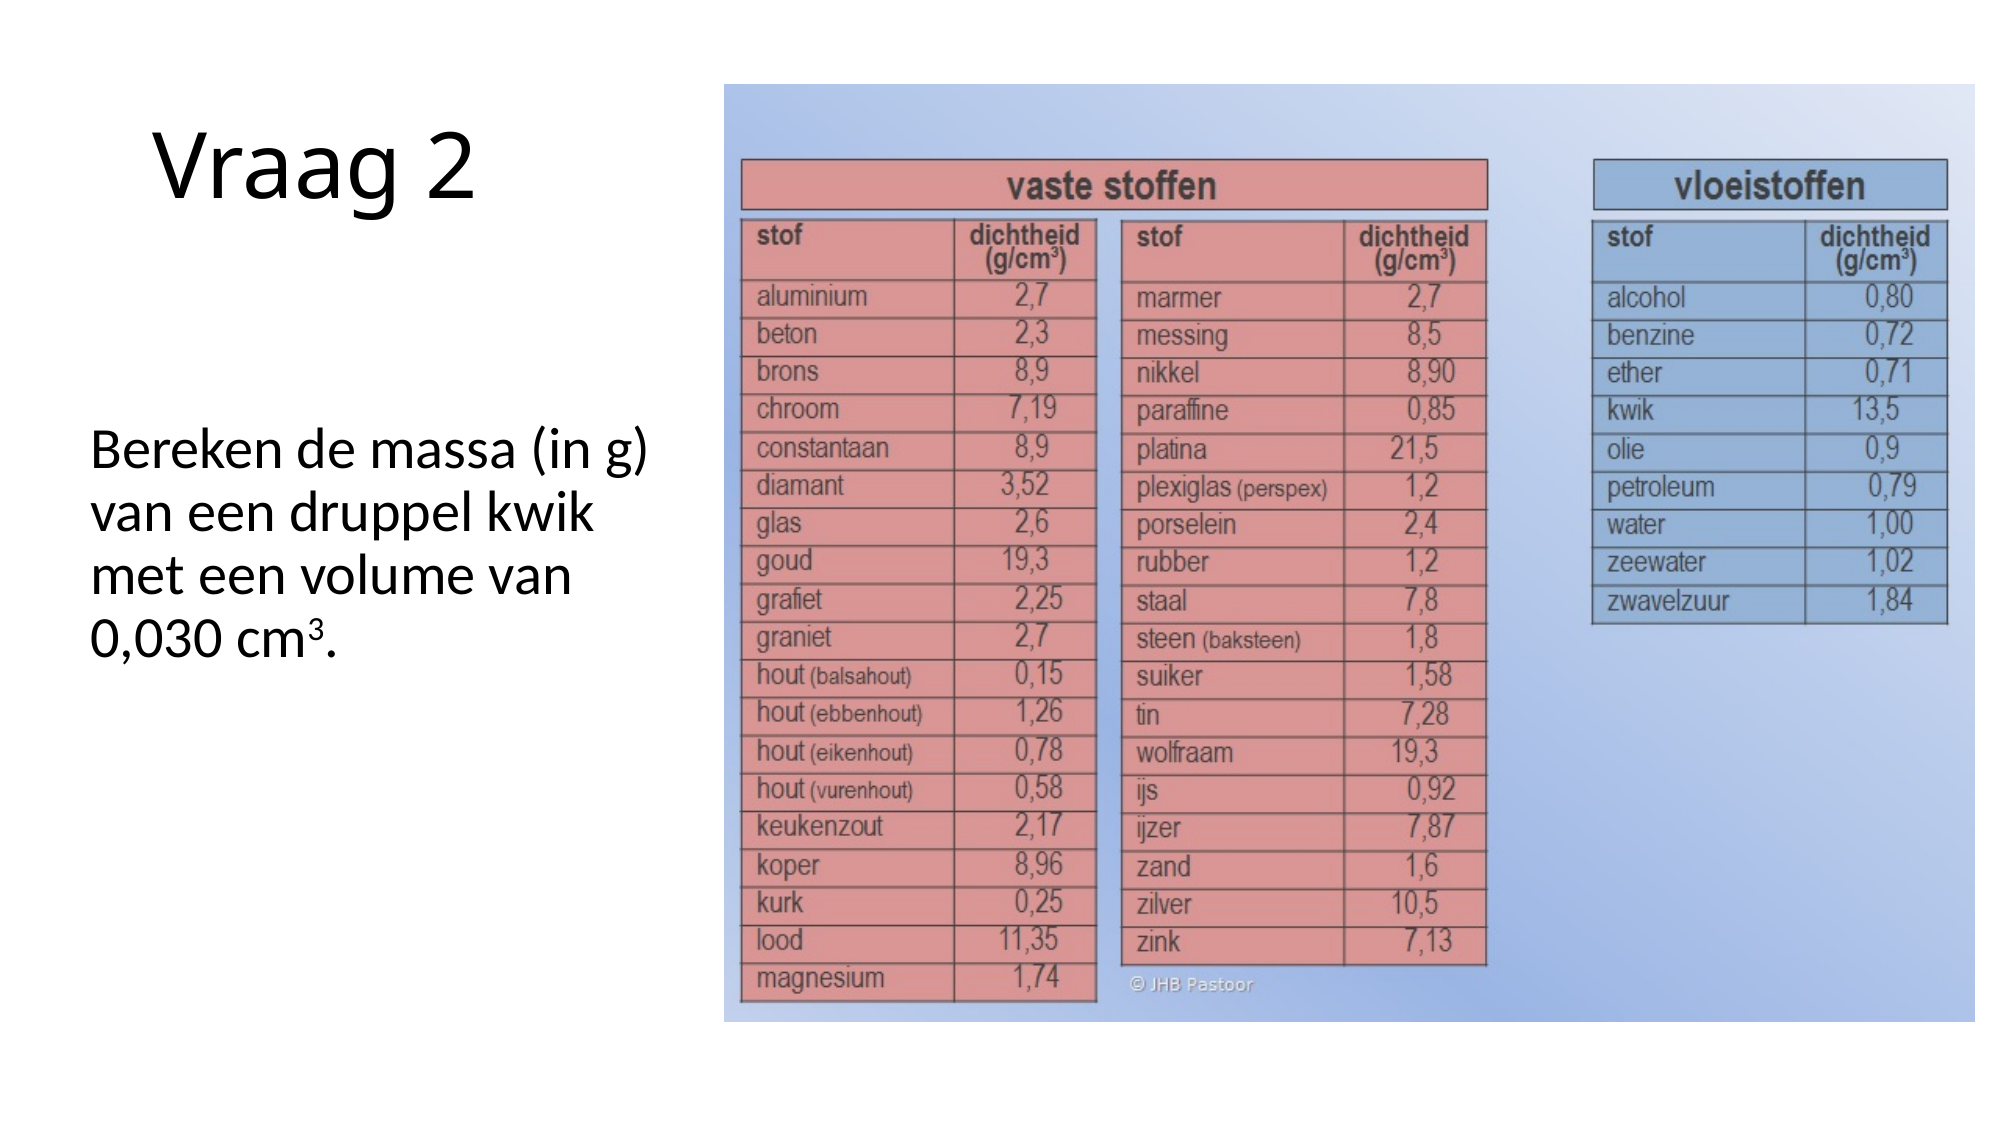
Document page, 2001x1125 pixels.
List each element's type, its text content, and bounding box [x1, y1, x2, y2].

title Vraag 2 [137, 59, 1863, 278]
picture [724, 84, 1975, 1022]
list Bereken de massa (in g) van een druppel kwik met een volume van 0,030 cm3. [75, 411, 684, 1125]
